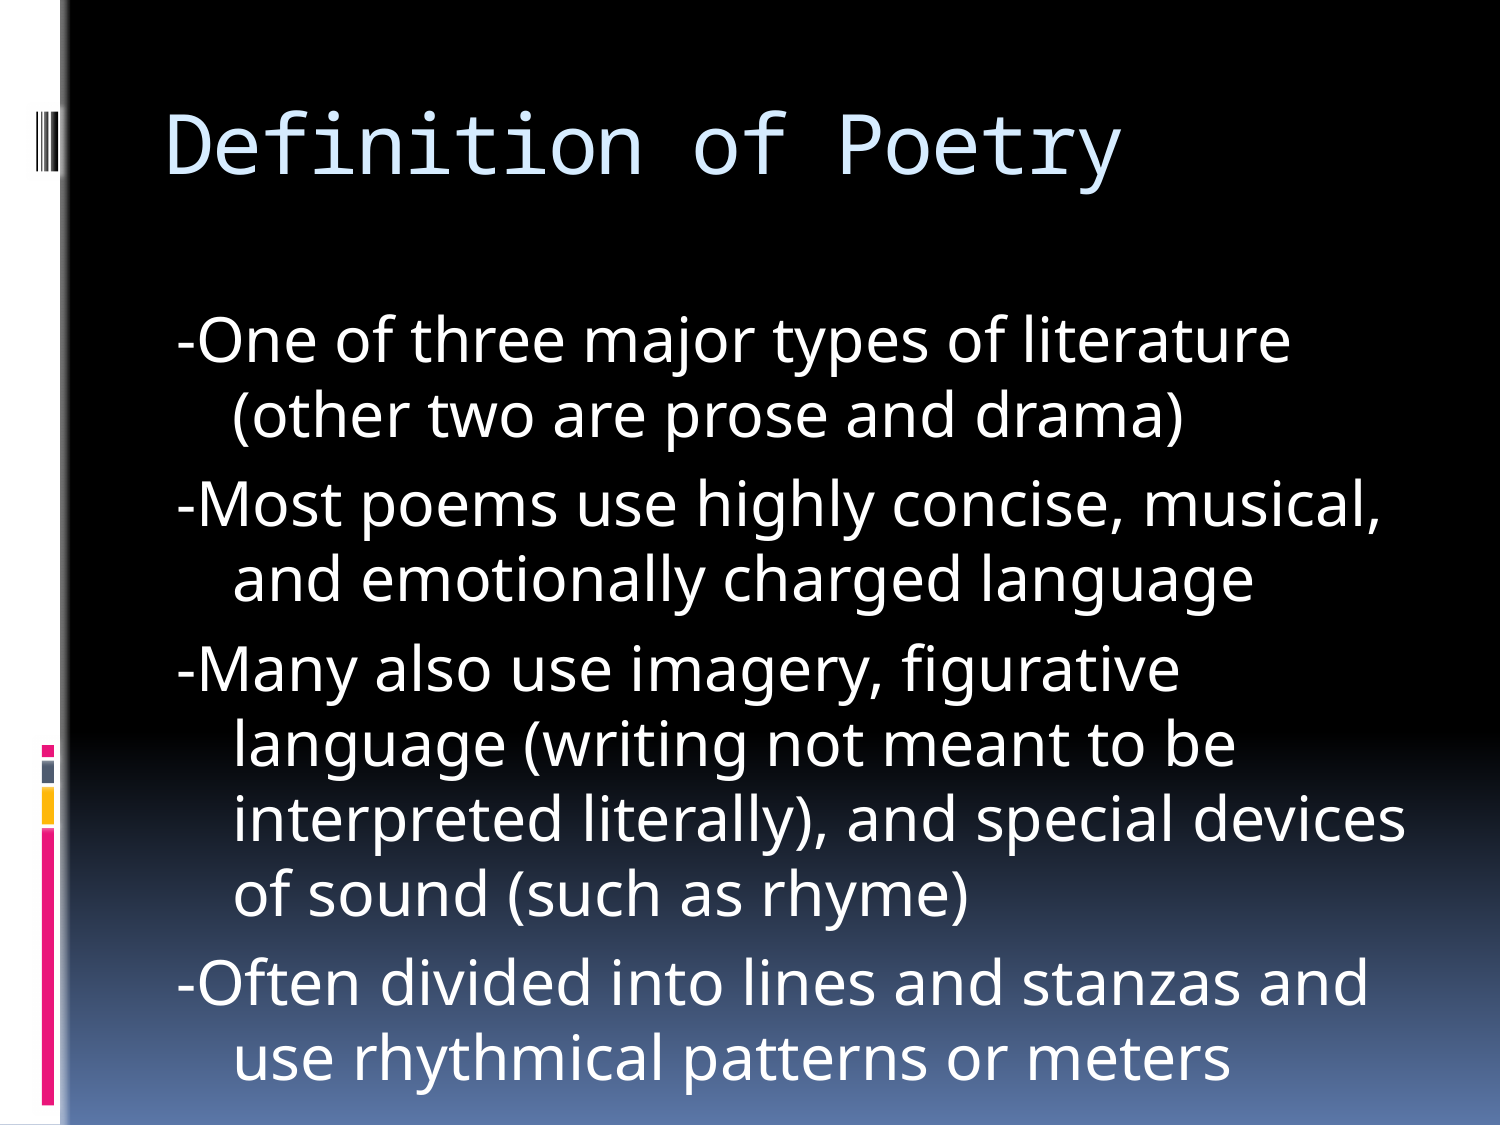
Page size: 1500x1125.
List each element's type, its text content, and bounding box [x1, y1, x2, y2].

title Definition of Poetry [150, 83, 1425, 234]
list -One of three major types of literature (other two are prose and drama) -Most poems use highly concise, musical, and emotionally charged language -Many also use imagery, figurative language (writing not meant to be interpreted literally), and special devices of sound (such as rhyme) -Often divided into lines and stanzas and use rhythmical patterns or meters [150, 292, 1425, 1043]
